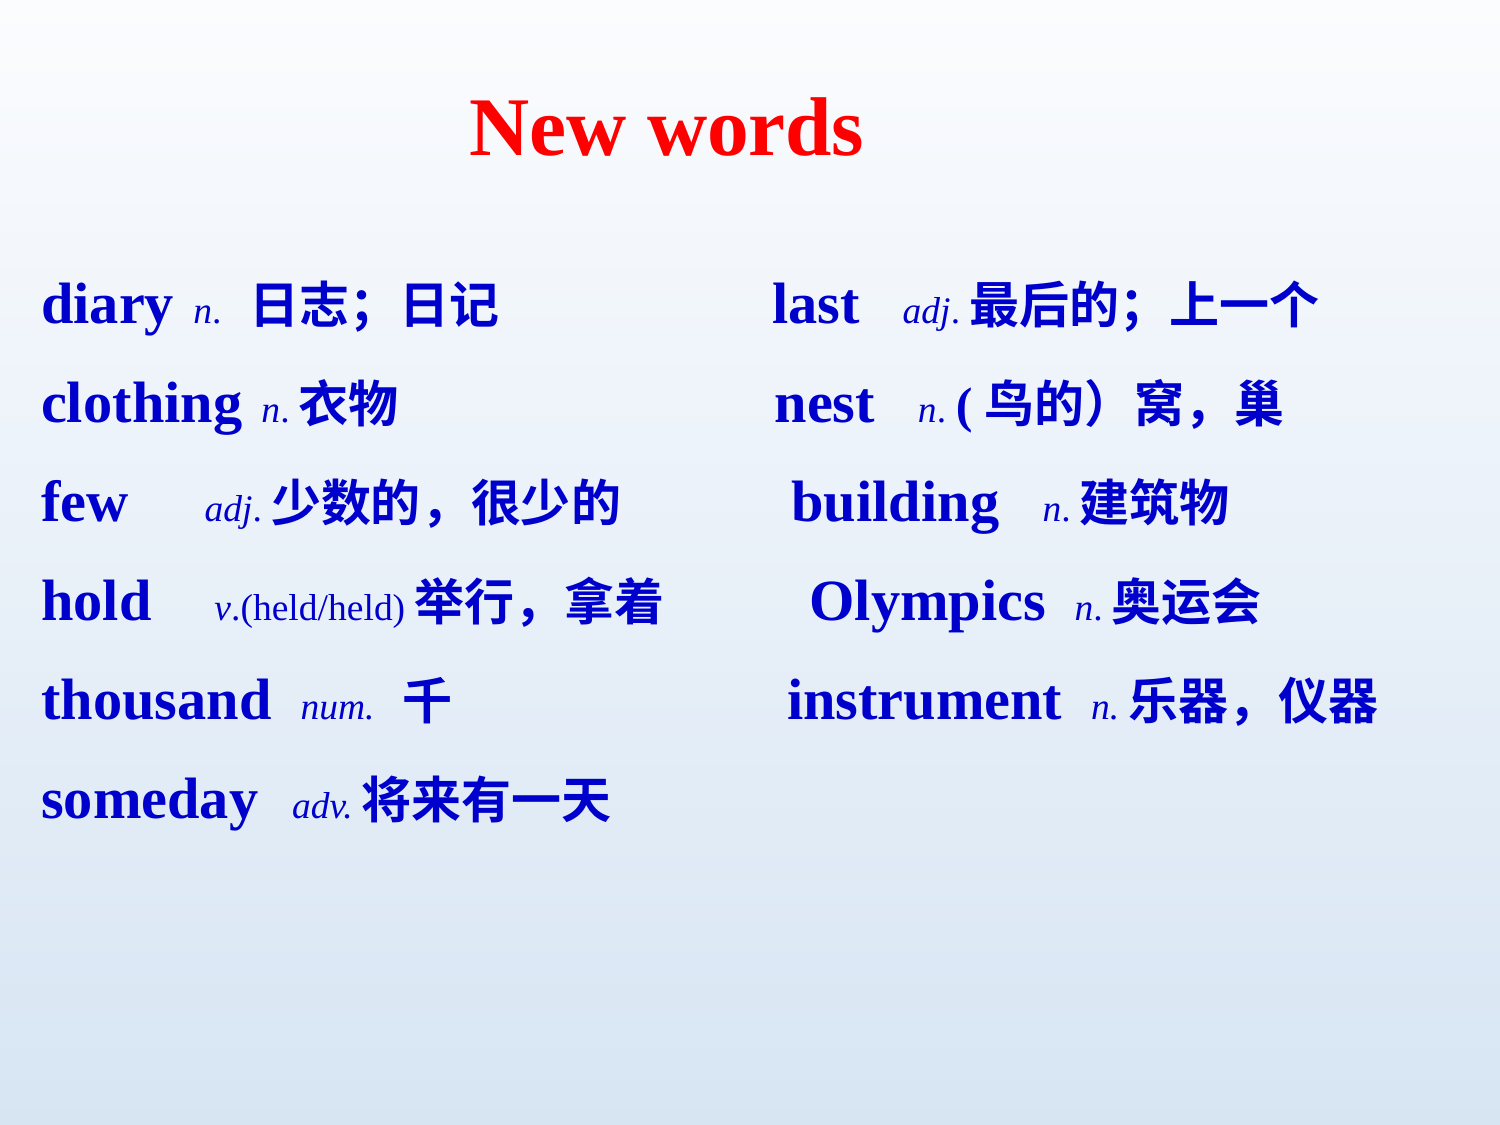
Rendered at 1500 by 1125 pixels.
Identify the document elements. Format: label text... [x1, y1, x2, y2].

text_box New words [454, 64, 927, 180]
text_box diary n. 日志；日记 last adj.最后的；上一个 clothing n.衣物 nest n. (鸟的）窝，巢 few adj.少数的，很少的 building n.建筑物 hold v.(held/held)举行，拿着 Olympics n.奥运会 thousand num. 千 instrument n.乐器，仪器 someday adv.将来有一天 [26, 257, 1474, 838]
